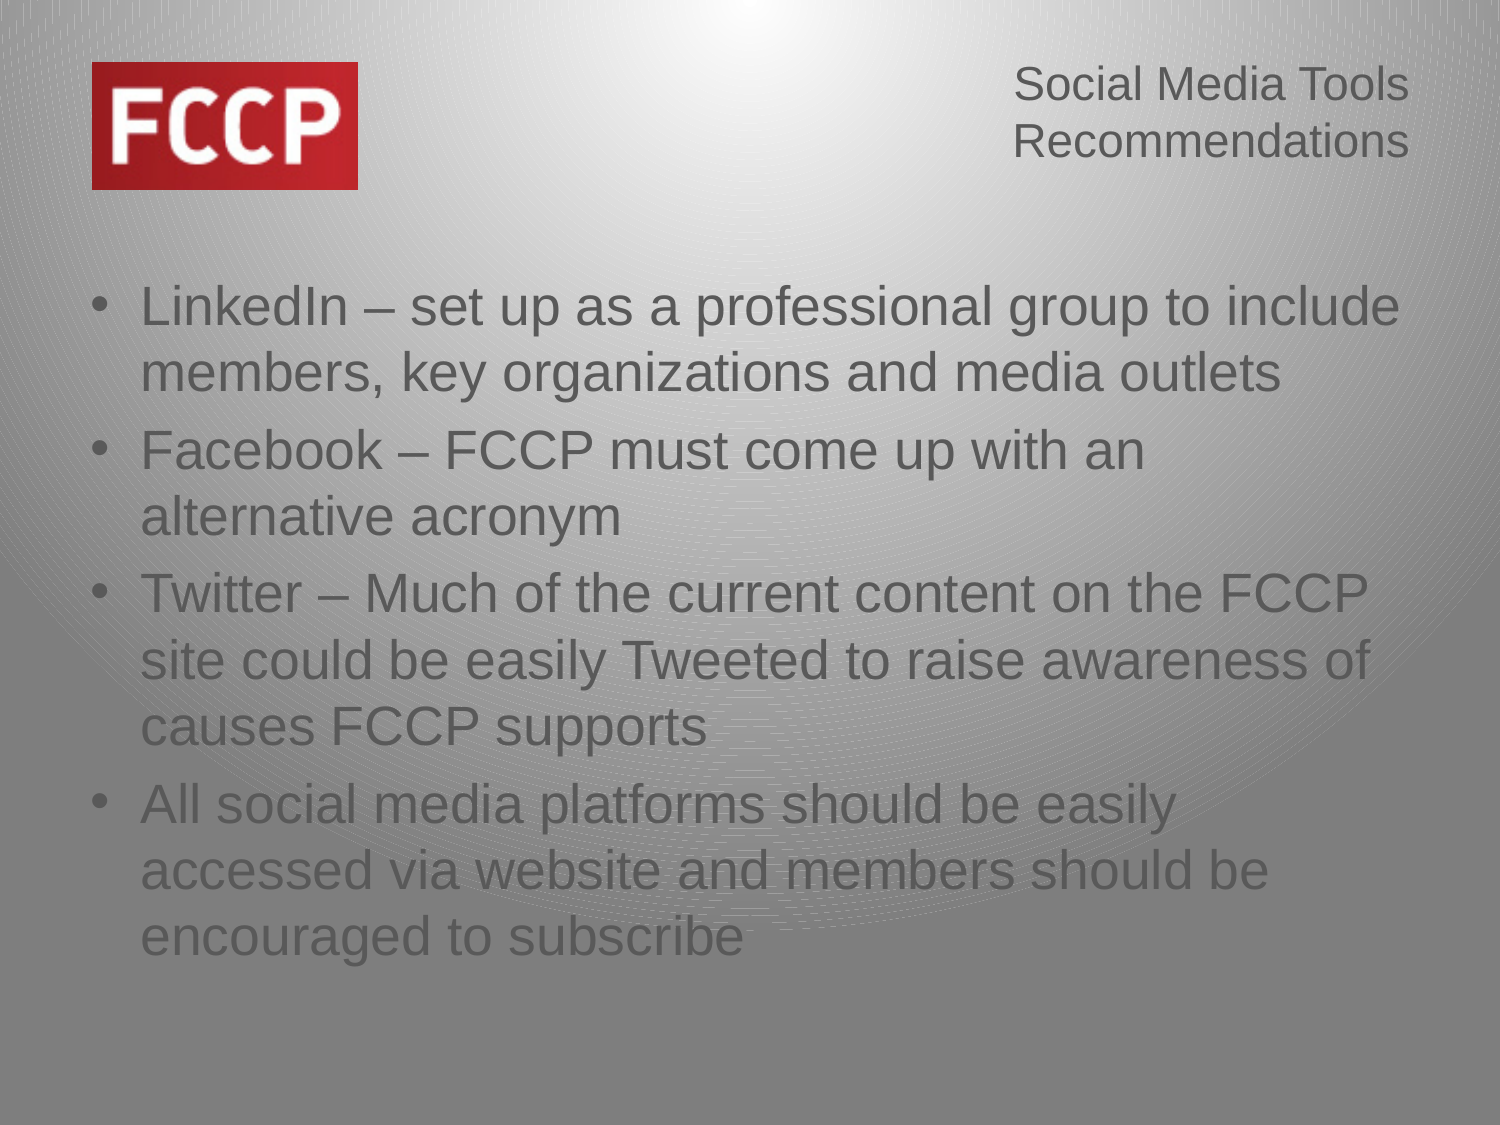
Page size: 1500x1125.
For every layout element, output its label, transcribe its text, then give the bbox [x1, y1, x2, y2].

list LinkedIn – set up as a professional group to include members, key organizations and media outlets Facebook – FCCP must come up with an alternative acronym Twitter – Much of the current content on the FCCP site could be easily Tweeted to raise awareness of causes FCCP supports All social media platforms should be easily accessed via website and members should be encouraged to subscribe [75, 262, 1425, 1005]
title Social Media Tools Recommendations [75, 45, 1425, 233]
picture [92, 62, 358, 190]
